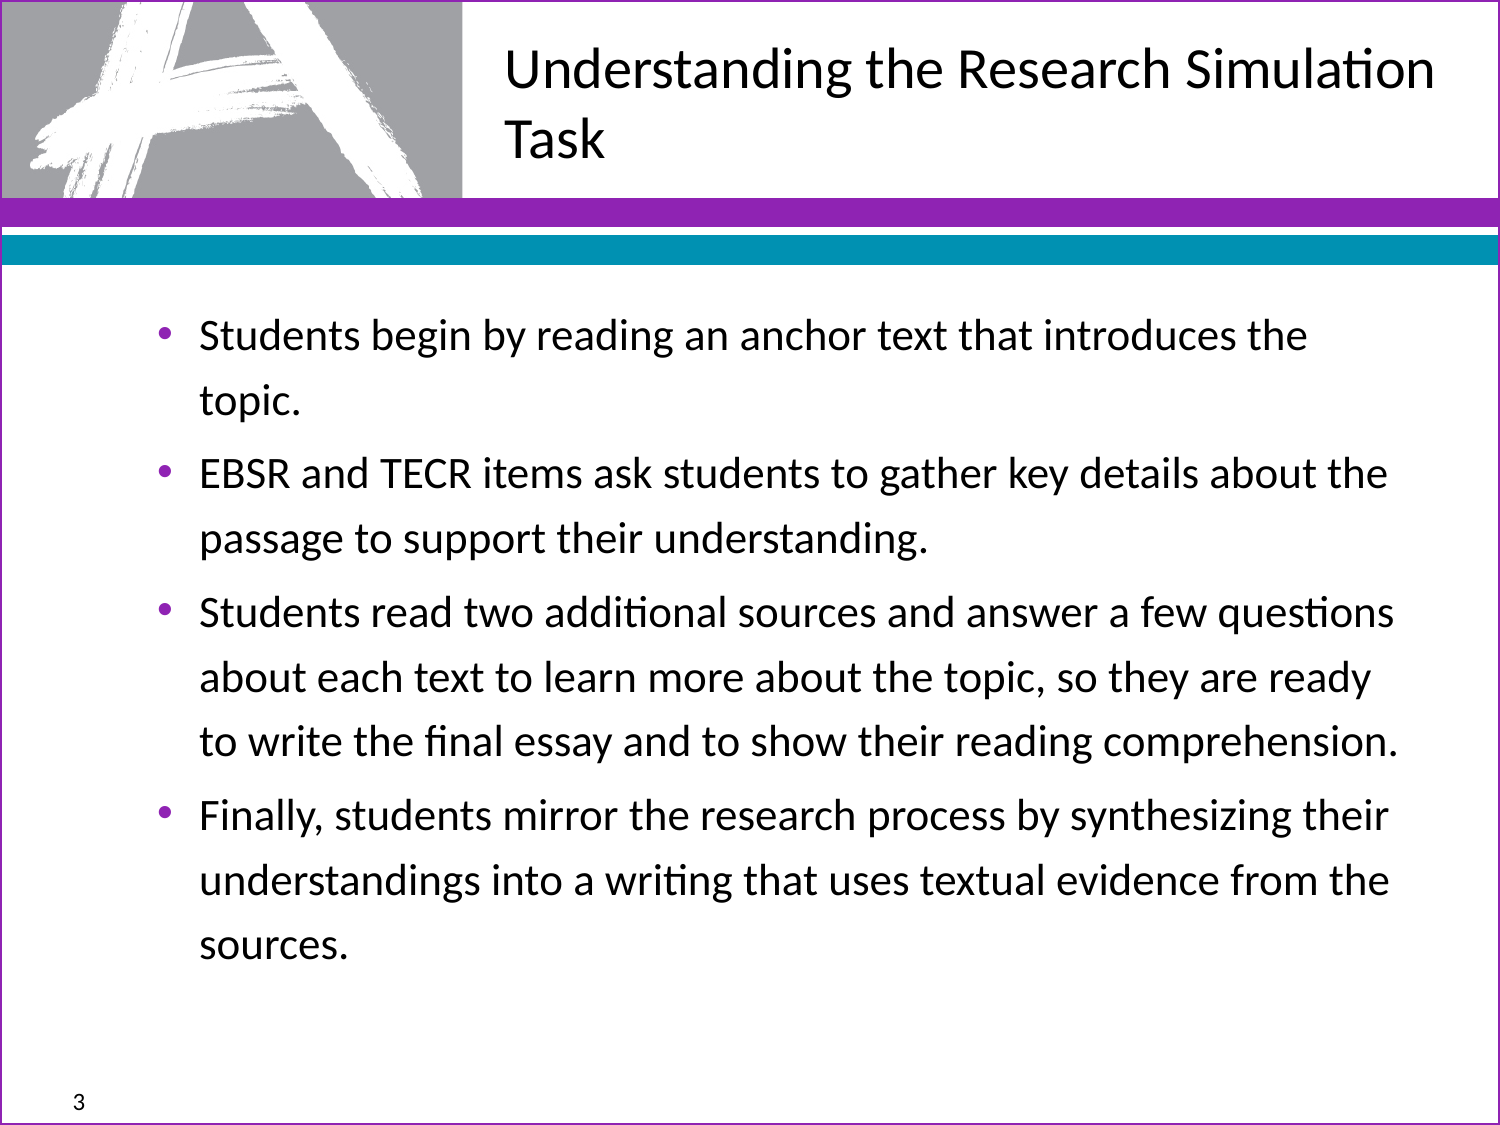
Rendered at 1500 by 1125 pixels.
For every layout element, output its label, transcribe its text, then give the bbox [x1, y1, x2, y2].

title Understanding the Research Simulation Task [462, 0, 1500, 200]
picture [2, 2, 462, 198]
slide_number 3 [0, 1077, 100, 1125]
list Students begin by reading an anchor text that introduces the topic. EBSR and TECR items ask students to gather key details about the passage to support their understanding. Students read two additional sources and answer a few questions about each text to learn more about the topic, so they are ready to write the final essay and to show their reading comprehension. Finally, students mirror the research process by synthesizing their understandings into a writing that uses textual evidence from the sources. [75, 287, 1425, 1030]
